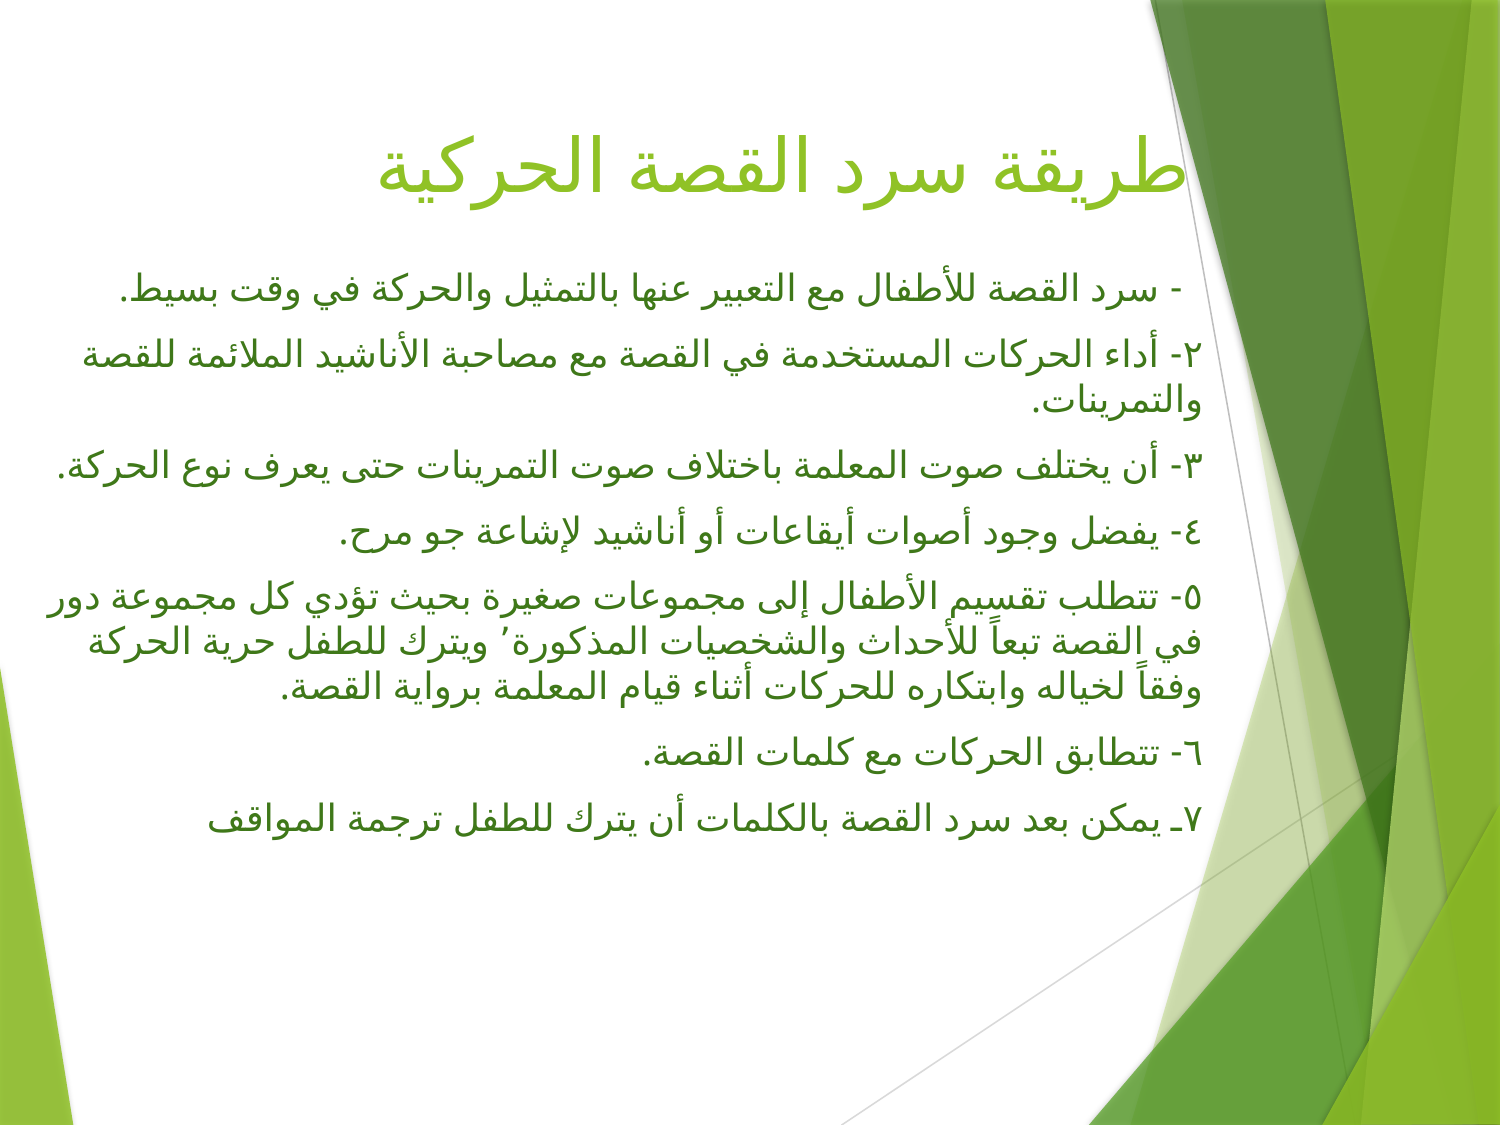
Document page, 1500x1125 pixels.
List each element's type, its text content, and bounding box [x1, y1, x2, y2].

title طريقة سرد القصة الحركية [206, 69, 1360, 257]
list ١- سرد القصة للأطفال مع التعبير عنها بالتمثيل والحركة في وقت بسيط. ٢- أداء الحركات المستخدمة في القصة مع مصاحبة الأناشيد الملائمة للقصة والتمرينات. ٣- أن يختلف صوت المعلمة باختلاف صوت التمرينات حتى يعرف نوع الحركة. ٤- يفضل وجود أصوات أيقاعات أو أناشيد لإشاعة جو مرح. ٥- تتطلب تقسيم الأطفال إلى مجموعات صغيرة بحيث تؤدي كل مجموعة دور في القصة تبعاً للأحداث والشخصيات المذكورة٬ ويترك للطفل حرية الحركة وفقاً لخياله وابتكاره للحركات أثناء قيام المعلمة برواية القصة. ٦- تتطابق الحركات مع كلمات القصة. ٧ـ يمكن بعد سرد القصة بالكلمات أن يترك للطفل ترجمة المواقف إلى حركات رياضية. [4, 256, 1230, 1042]
